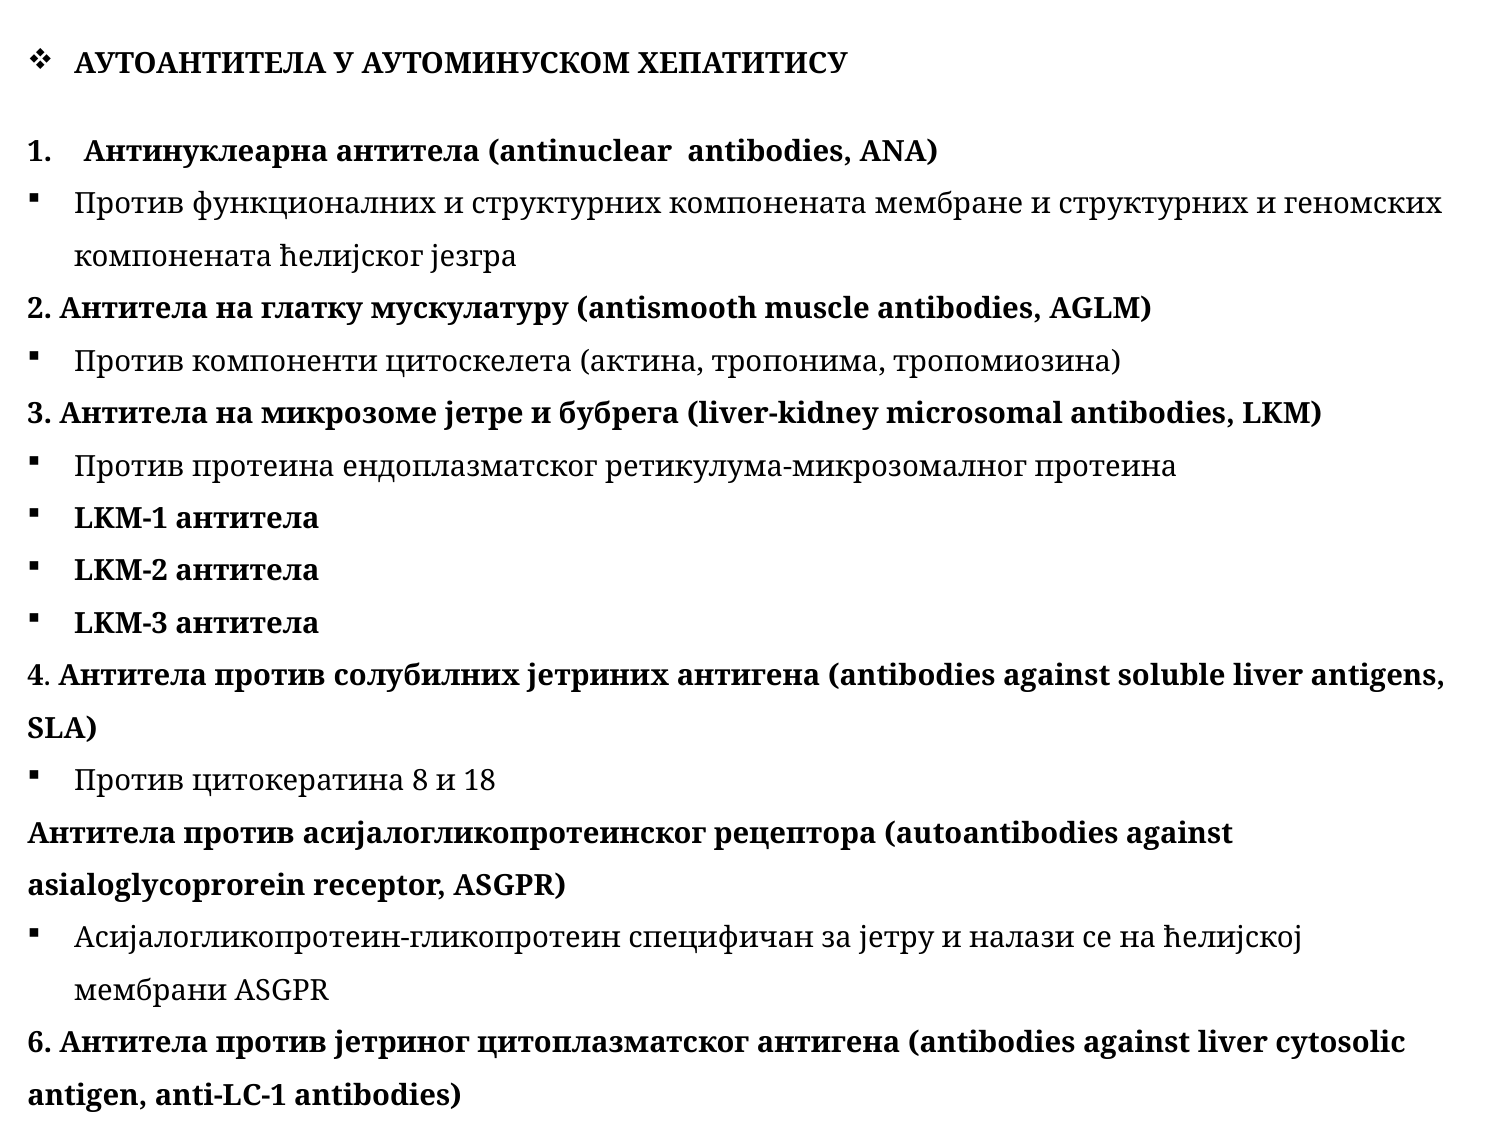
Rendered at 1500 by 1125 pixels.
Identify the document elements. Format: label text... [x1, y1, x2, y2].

text_box АУТОАНТИТЕЛА У АУТОМИНУСКОМ ХЕПАТИТИСУ Антинуклеарна антитела (antinuclear antibodies, ANA) Против функционалних и структурних компонената мембране и структурних и геномских компонената ћелијског језгра 2. Антитела на глатку мускулатуру (antismooth muscle antibodies, AGLM) Против компоненти цитоскелета (актина, тропонима, тропомиозина) 3. Антитела на микрозоме јетре и бубрега (liver-kidney microsomal antibodies, LKM) Против протеина ендоплазматског ретикулума-микрозомалног протеина LKM-1 антитела LKM-2 антитела LKM-3 антитела 4. Антитела против солубилних јетриних антигена (antibodies against soluble liver antigens, SLA) Против цитокератина 8 и 18 Антитела против асијалогликопротеинског рецептора (autoantibodies against asialoglycoprorein receptor, ASGPR) Асијалогликопротеин-гликопротеин специфичан за јетру и налази се на ћелијској мембрани ASGPR 6. Антитела против јетриног цитоплазматског антигена (antibodies against liver cytosolic antigen, anti-LC-1 antibodies) 7. Антитела против антигена јетре и панкреаса (liver-pancreas antigen, LP) [12, 37, 1475, 1125]
